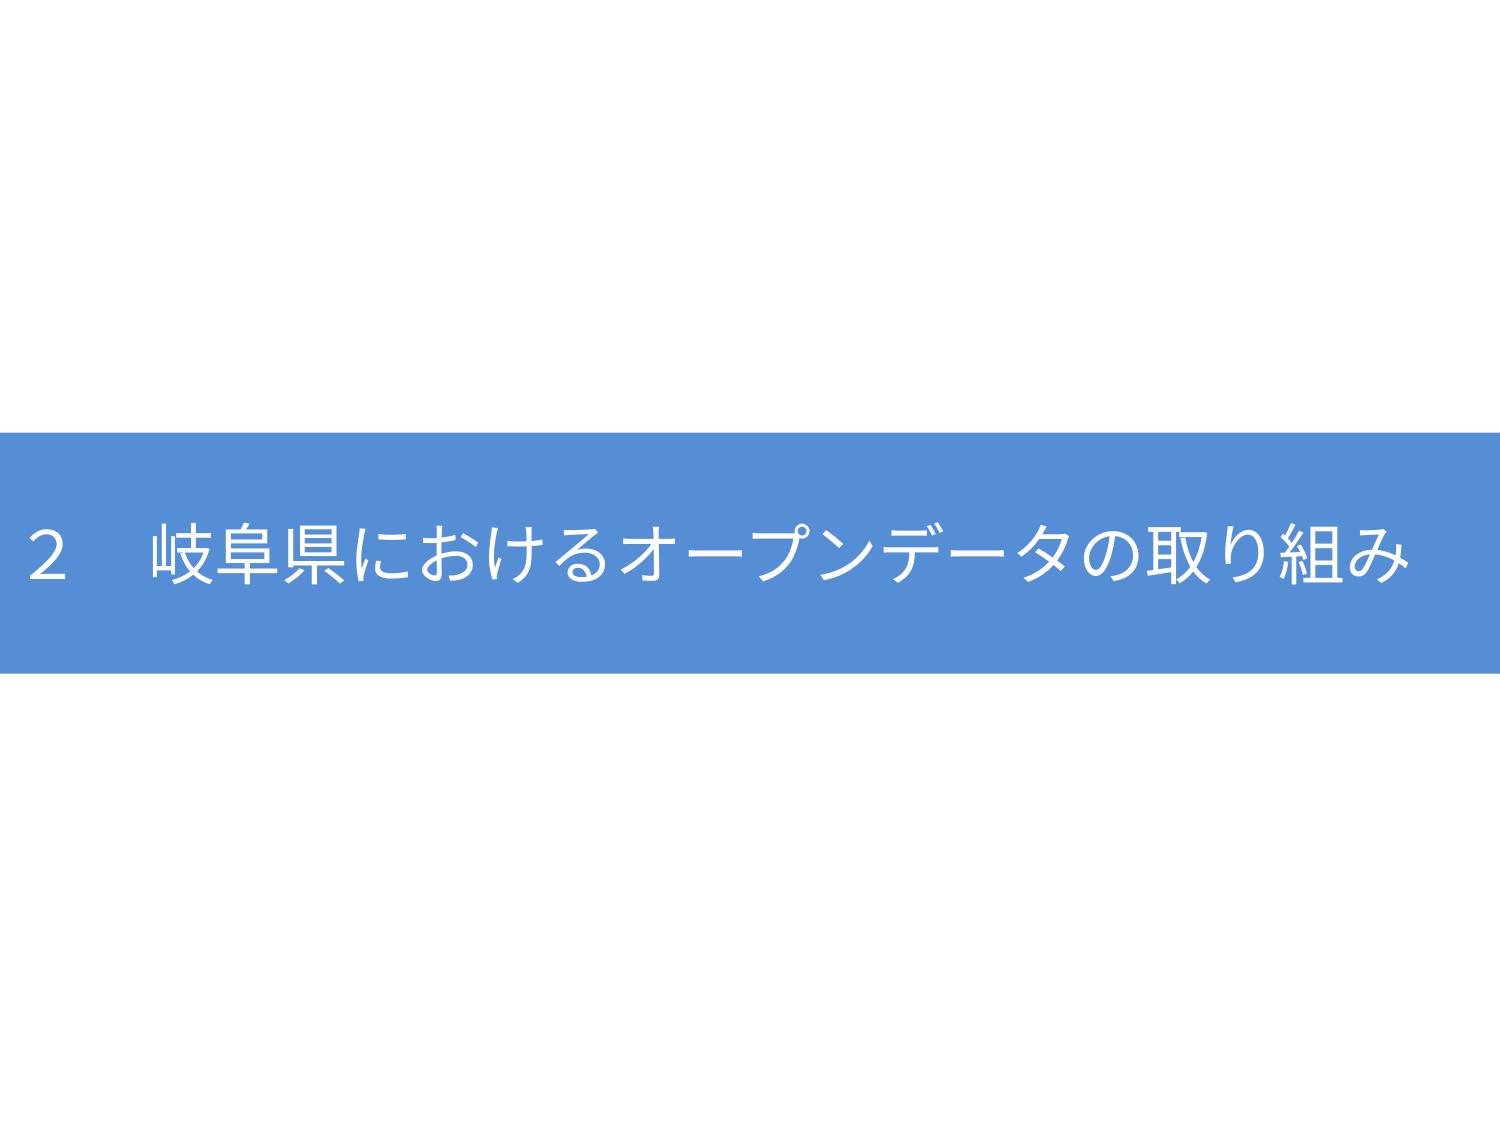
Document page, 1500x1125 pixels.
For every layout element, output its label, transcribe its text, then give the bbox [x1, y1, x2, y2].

title ２ 岐阜県におけるオープンデータの取り組み [0, 432, 1500, 674]
